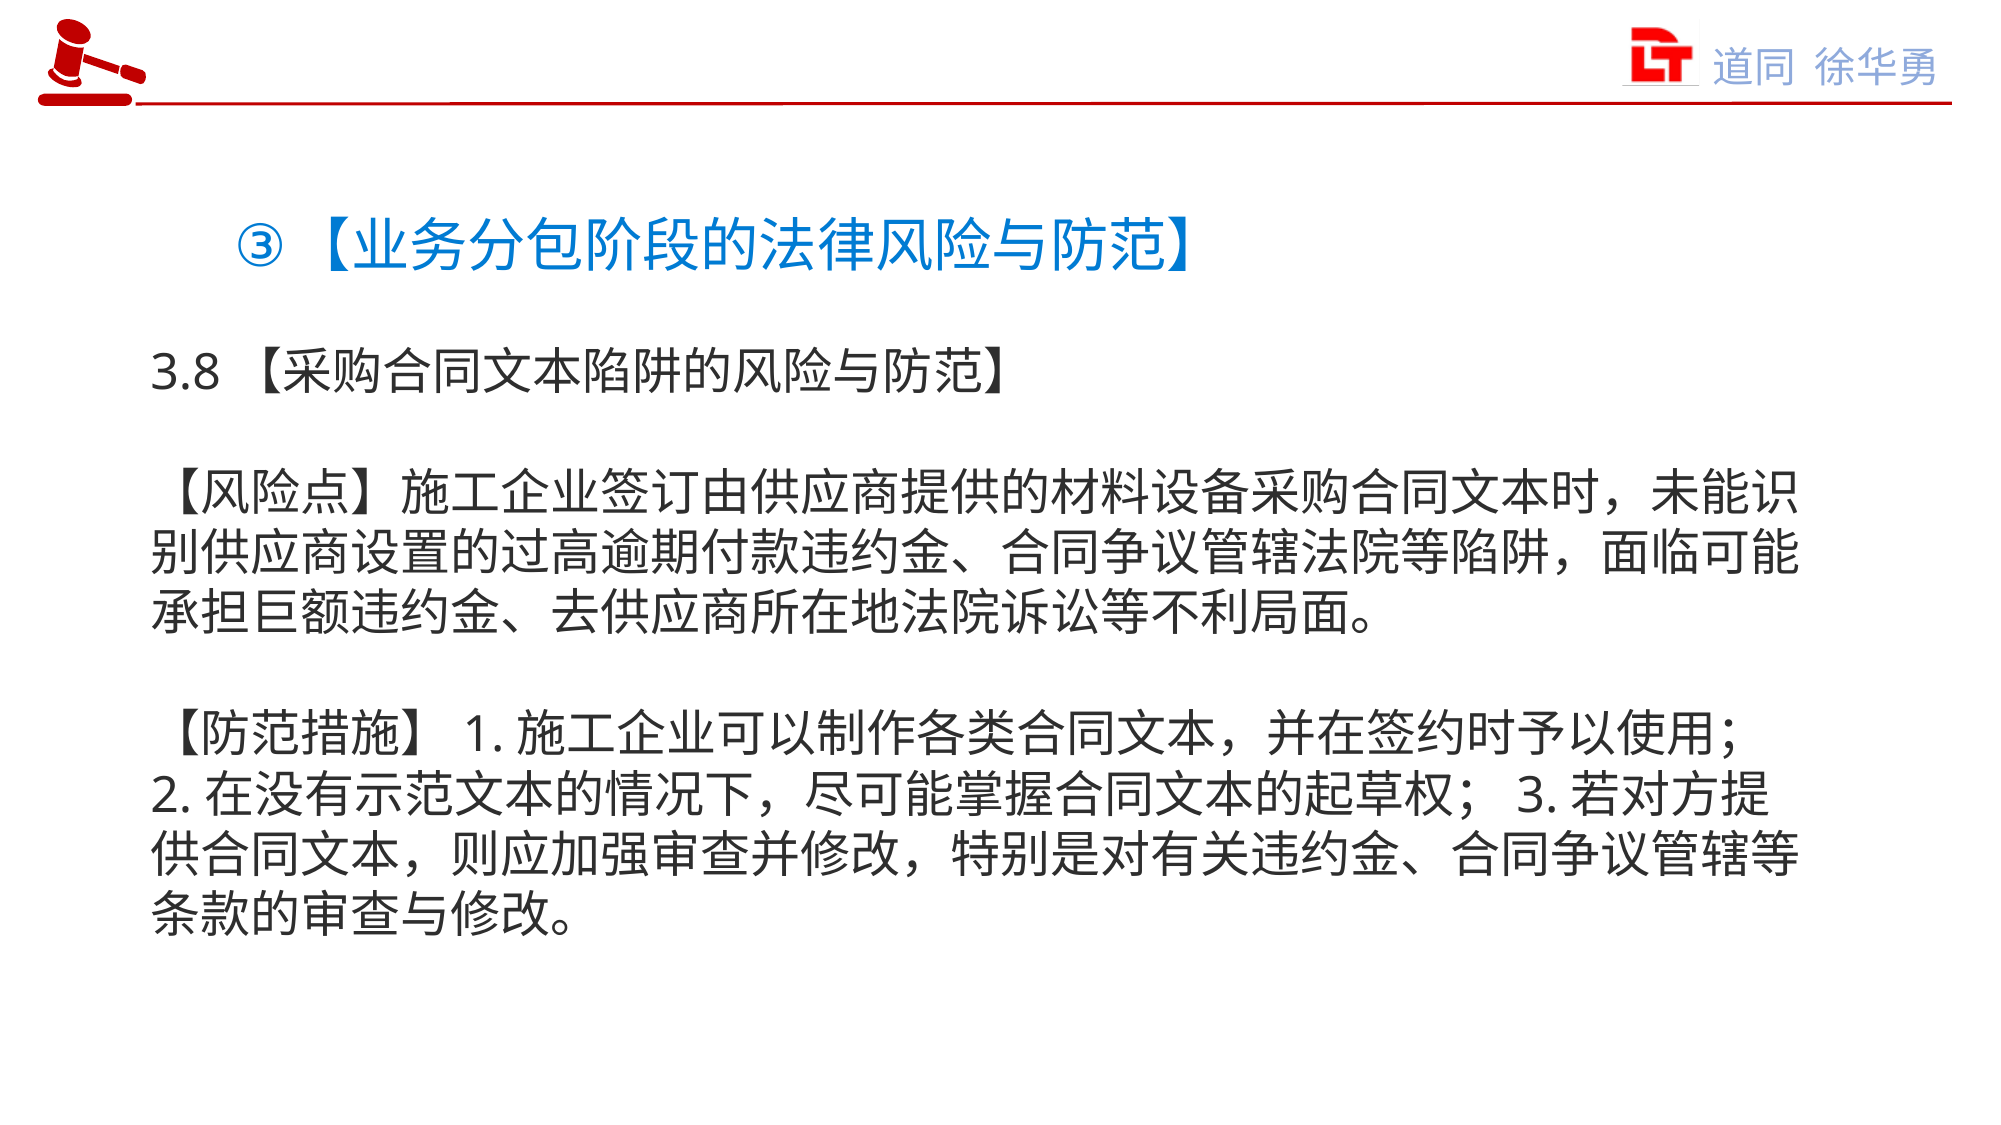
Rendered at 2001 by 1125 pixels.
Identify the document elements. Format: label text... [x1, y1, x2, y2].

text_box 【业务分包阶段的法律风险与防范】 3.8【采购合同文本陷阱的风险与防范】 【风险点】施工企业签订由供应商提供的材料设备采购合同文本时，未能识别供应商设置的过高逾期付款违约金、合同争议管辖法院等陷阱，面临可能承担巨额违约金、去供应商所在地法院诉讼等不利局面。 【防范措施】1.施工企业可以制作各类合同文本，并在签约时予以使用；2.在没有示范文本的情况下，尽可能掌握合同文本的起草权；3.若对方提供合同文本，则应加强审查并修改，特别是对有关违约金、合同争议管辖等条款的审查与修改。 [135, 210, 1830, 951]
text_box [37, 17, 1954, 106]
picture [1622, 19, 1699, 97]
